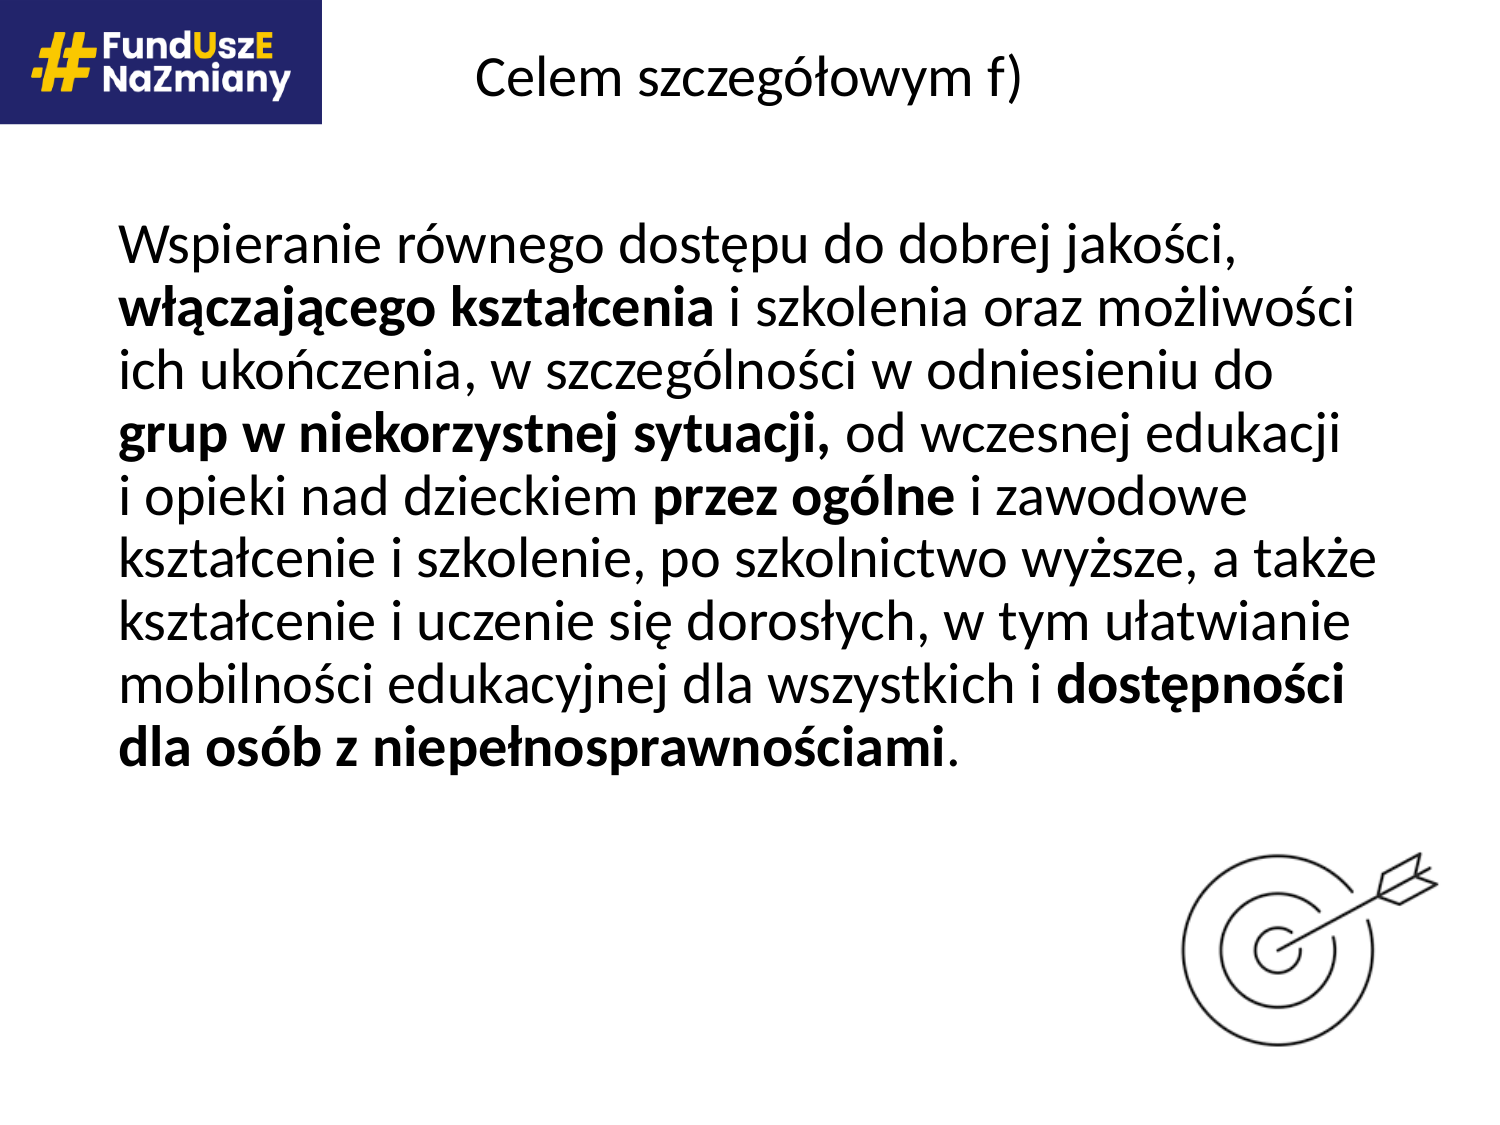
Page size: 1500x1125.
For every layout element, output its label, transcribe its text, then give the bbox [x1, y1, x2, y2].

list Celem szczegółowym f) Wspieranie równego dostępu do dobrej jakości, włączającego kształcenia i szkolenia oraz możliwości ich ukończenia, w szczególności w odniesieniu do grup w niekorzystnej sytuacji, od wczesnej edukacji i opieki nad dzieckiem przez ogólne i zawodowe kształcenie i szkolenie, po szkolnictwo wyższe, a także kształcenie i uczenie się dorosłych, w tym ułatwianie mobilności edukacyjnej dla wszystkich i dostępności dla osób z niepełnosprawnościami. [103, 38, 1397, 950]
picture [0, 0, 1500, 1125]
